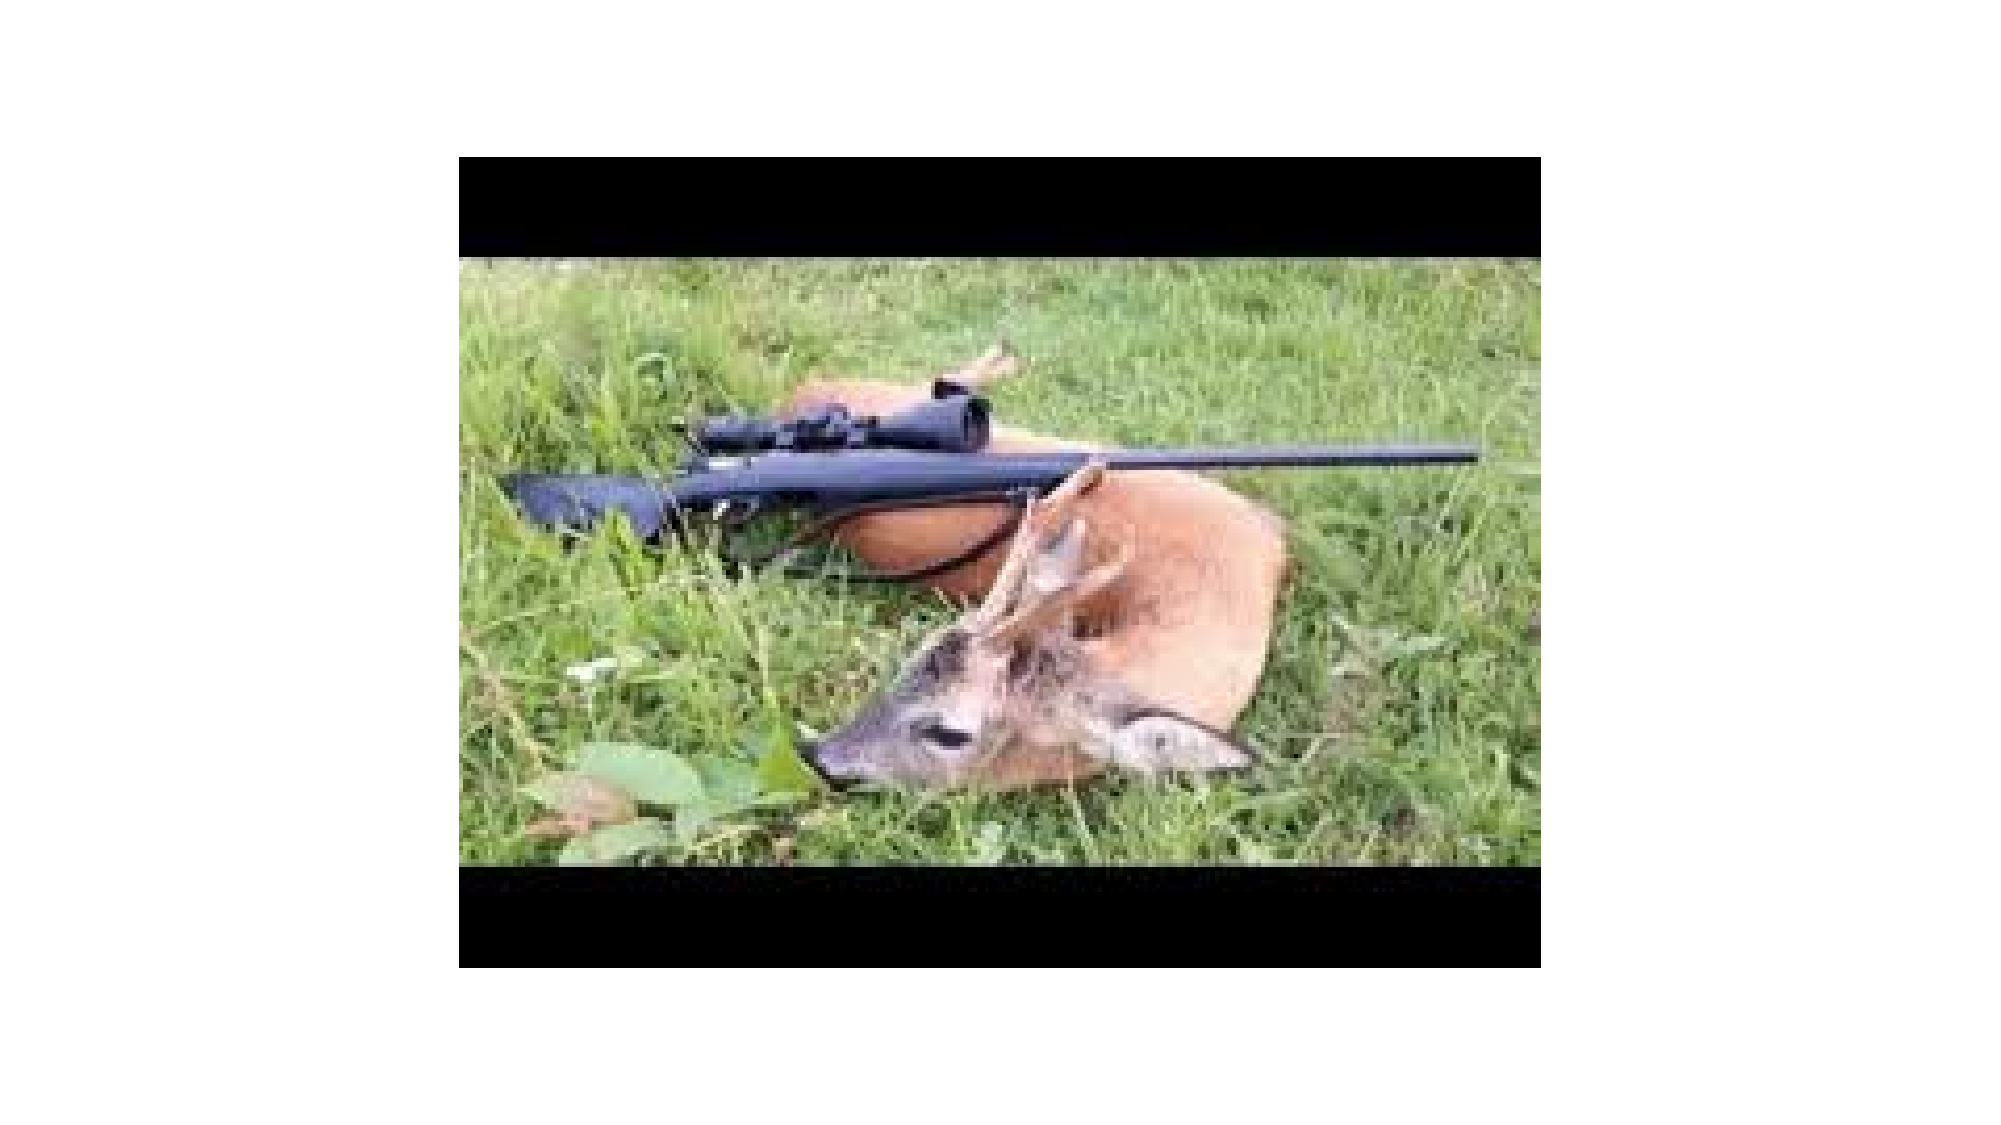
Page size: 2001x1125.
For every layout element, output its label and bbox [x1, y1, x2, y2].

picture [459, 157, 1541, 968]
